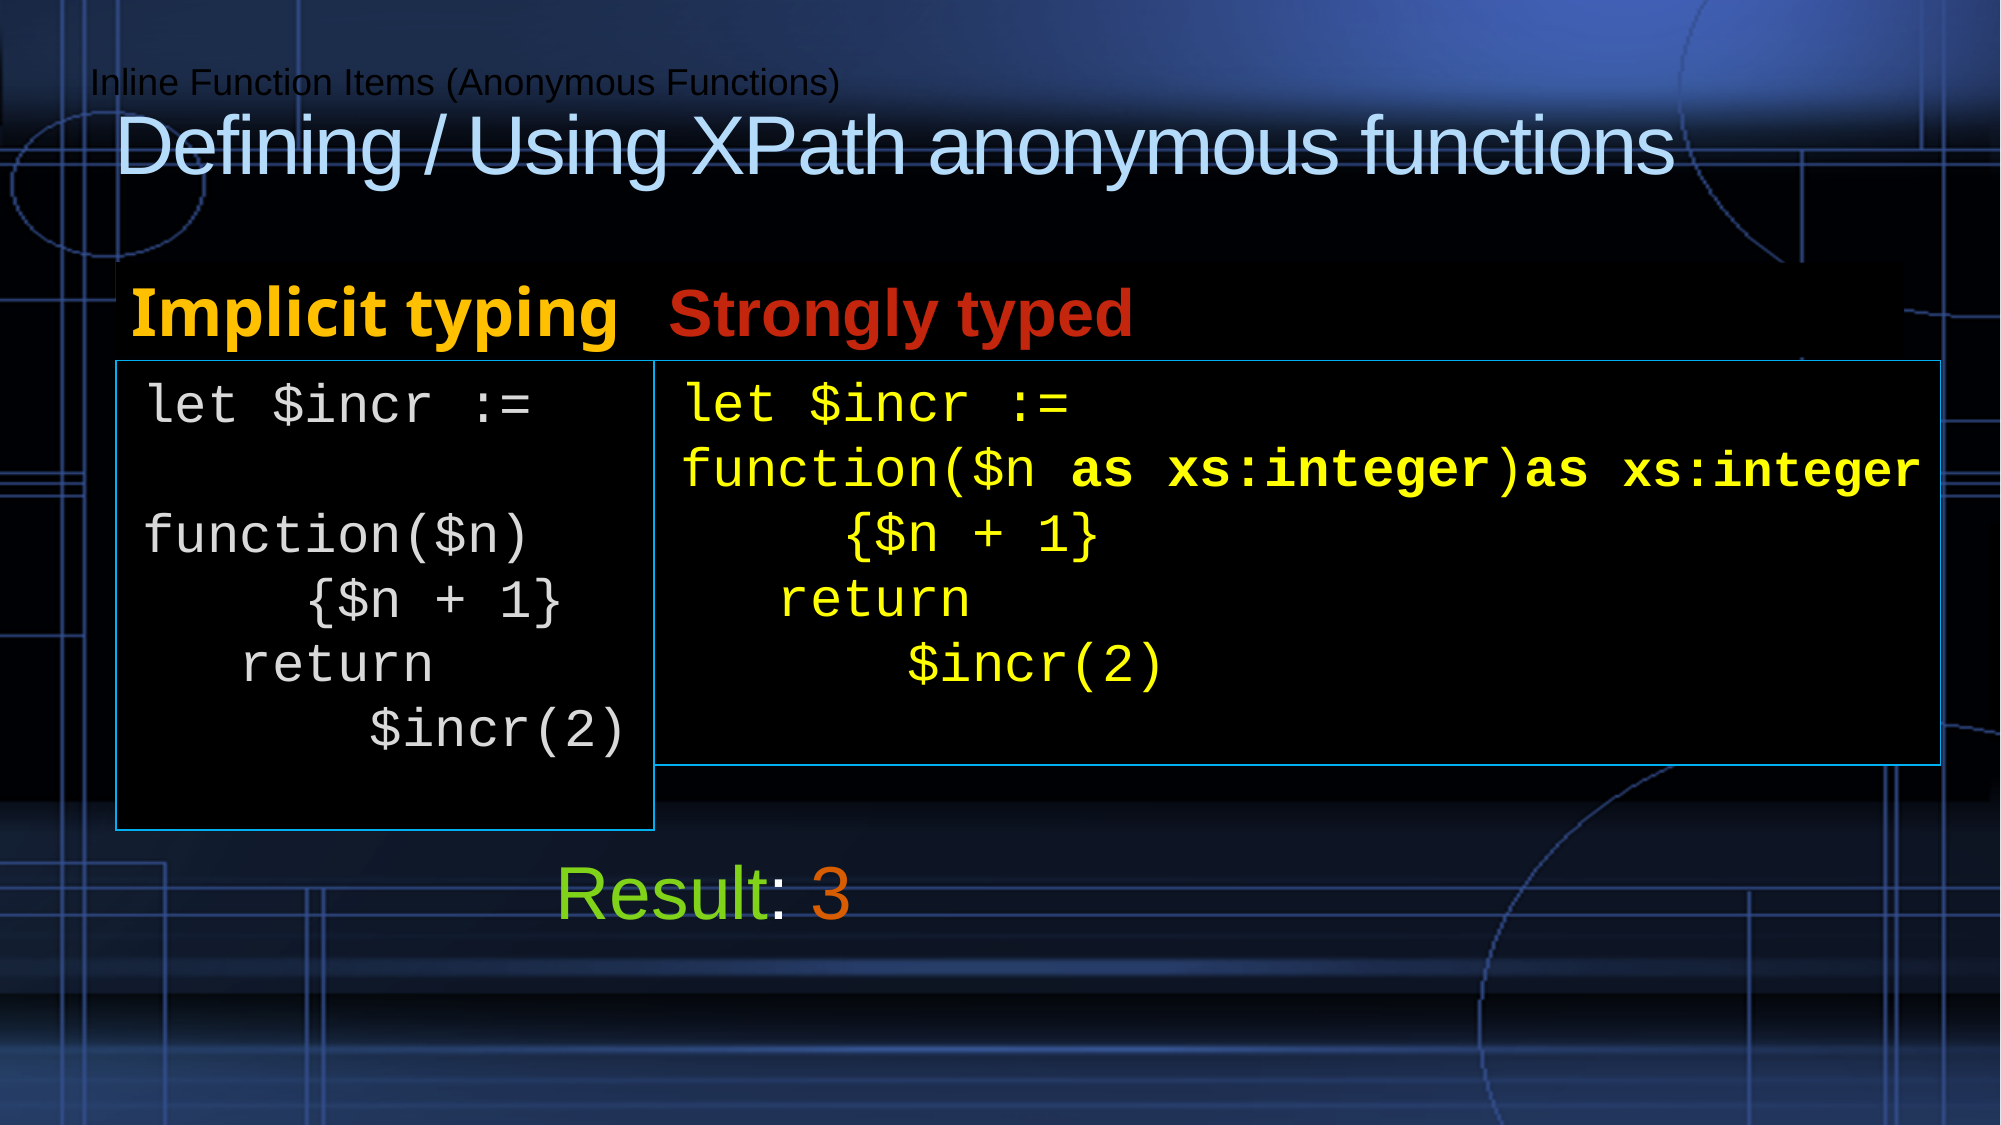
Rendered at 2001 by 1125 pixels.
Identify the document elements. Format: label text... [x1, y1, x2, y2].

text_box Result: 3 [540, 836, 867, 942]
text_box Strongly typed [653, 262, 1904, 358]
text_box Inline Function Items (Anonymous Functions) [74, 50, 1425, 175]
picture [0, 0, 2001, 1125]
text_box let $incr := function($n) {$n + 1} return $incr(2) [116, 360, 654, 831]
text_box let $incr := function($n as xs:integer)as xs:integer {$n + 1} return $incr(2) [653, 360, 1941, 765]
title Defining / Using XPath anonymous functions [99, 83, 1900, 234]
text_box Implicit typing [116, 262, 653, 357]
